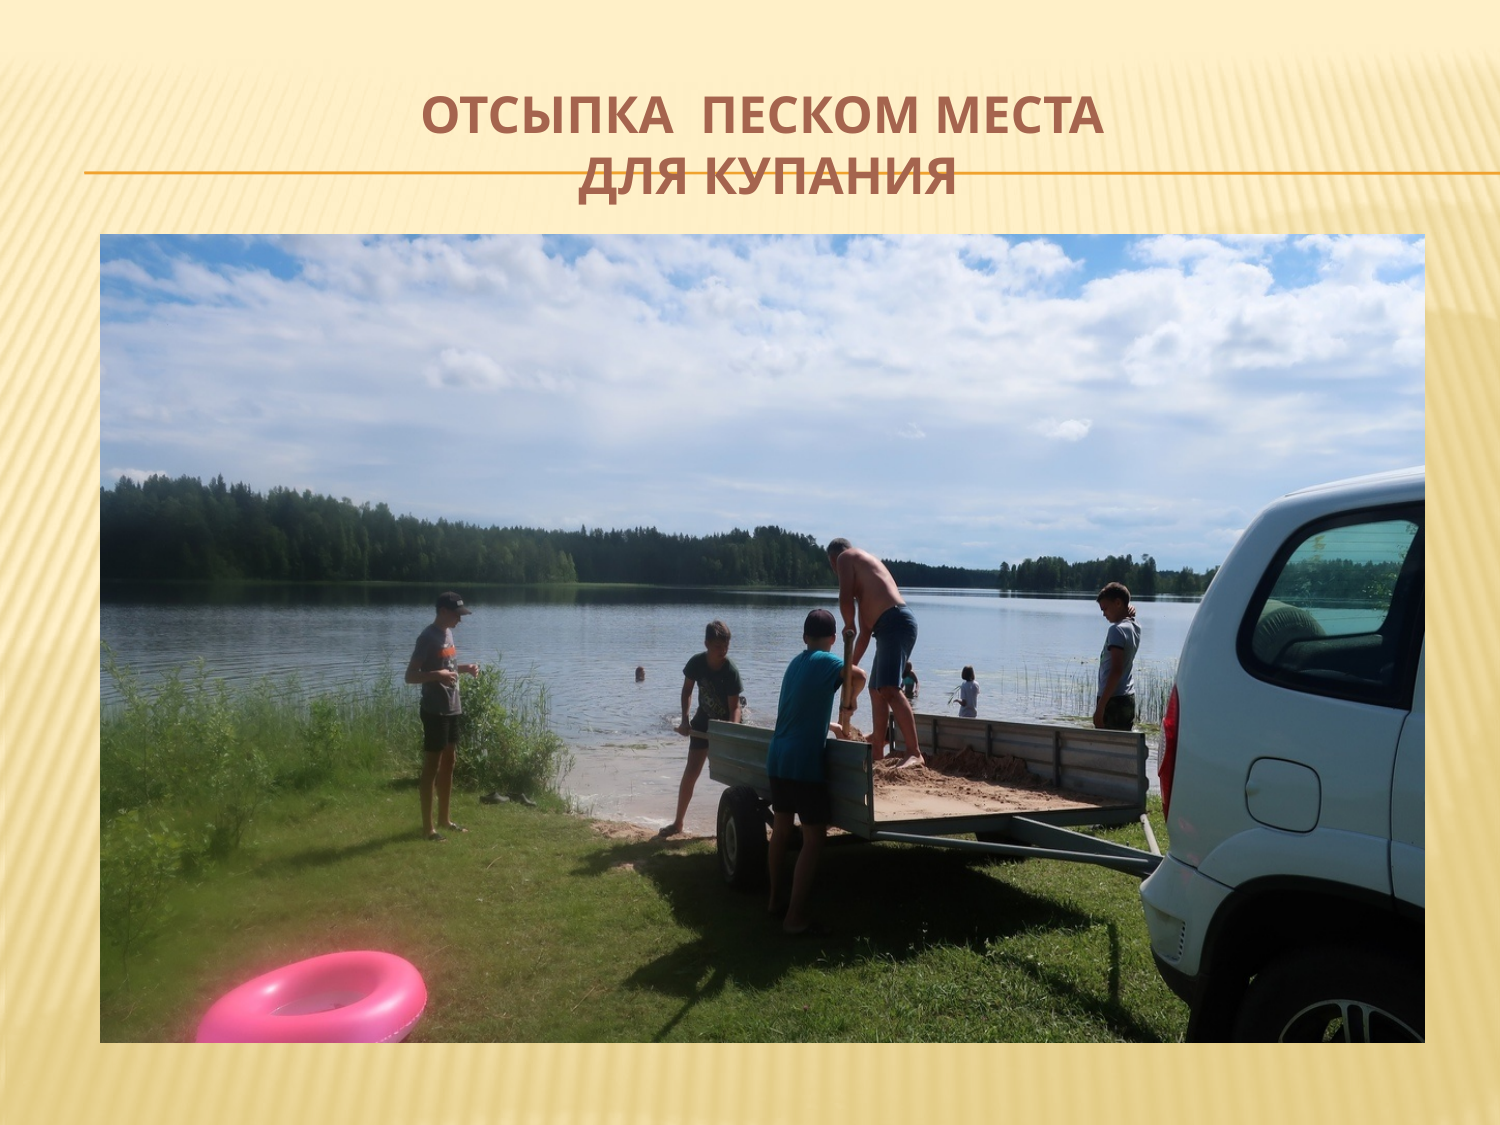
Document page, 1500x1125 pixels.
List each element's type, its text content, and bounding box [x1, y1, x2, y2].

title ОТСЫПКА ПЕСКОМ МЕСТА ДЛЯ КУПАНИЯ [50, 75, 1475, 213]
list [100, 234, 1425, 1044]
